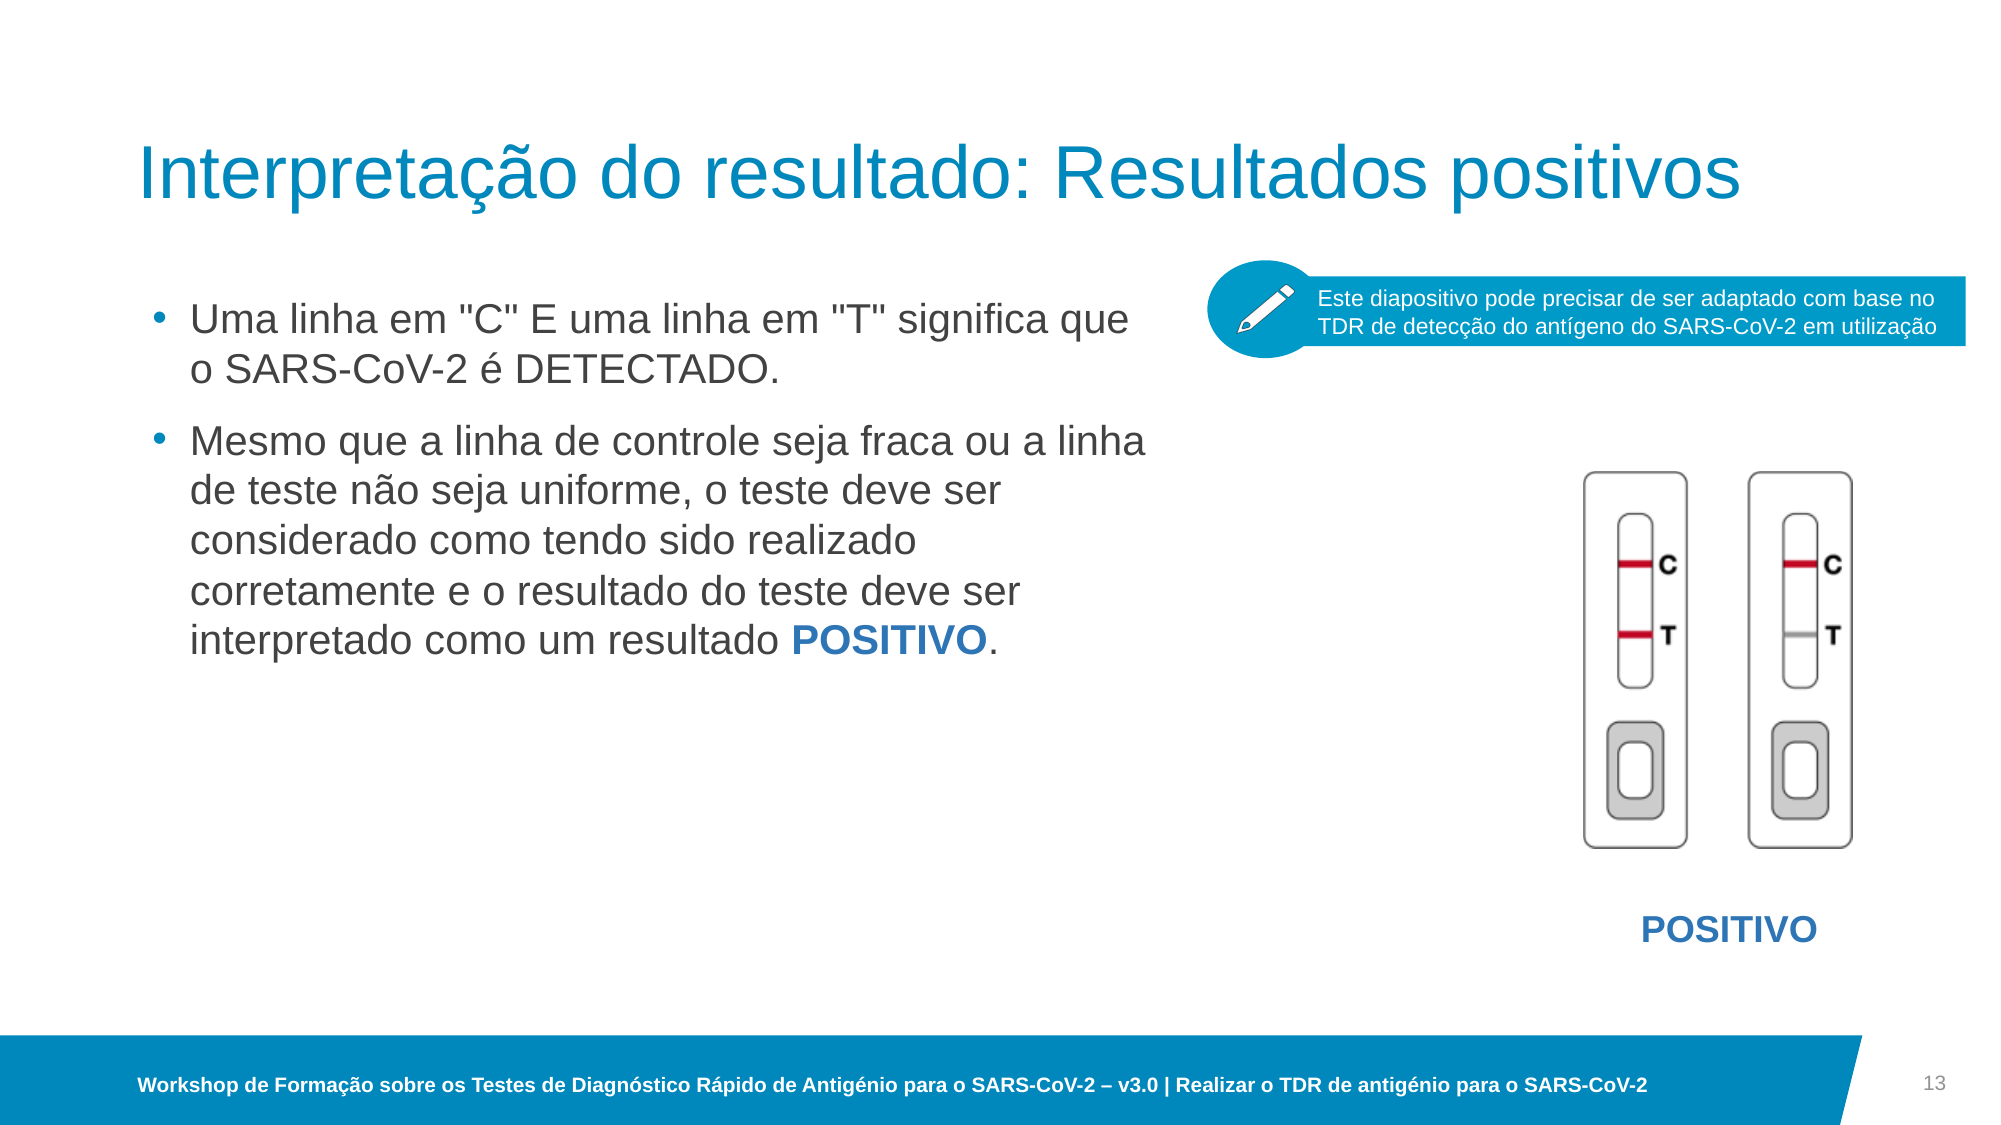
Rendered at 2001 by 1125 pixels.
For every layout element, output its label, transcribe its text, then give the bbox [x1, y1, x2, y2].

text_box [1207, 260, 1966, 359]
footer Workshop de Formação sobre os Testes de Diagnóstico Rápido de Antigénio para o SARS-CoV-2 – v3.0 | Realizar o TDR de antigénio para o SARS-CoV-2 [137, 1042, 1813, 1125]
title Interpretação do resultado: Resultados positivos [137, 59, 1863, 215]
picture [1583, 471, 1853, 849]
list Uma linha em "C" E uma linha em "T" significa que o SARS-CoV-2 é DETECTADO. Mesmo que a linha de controle seja fraca ou a linha de teste não seja uniforme, o teste deve ser considerado como tendo sido realizado corretamente e o resultado do teste deve ser interpretado como um resultado POSITIVO. [137, 284, 1163, 1014]
slide_number 13 [1862, 1035, 1947, 1125]
text_box POSITIVO [1626, 897, 1853, 958]
